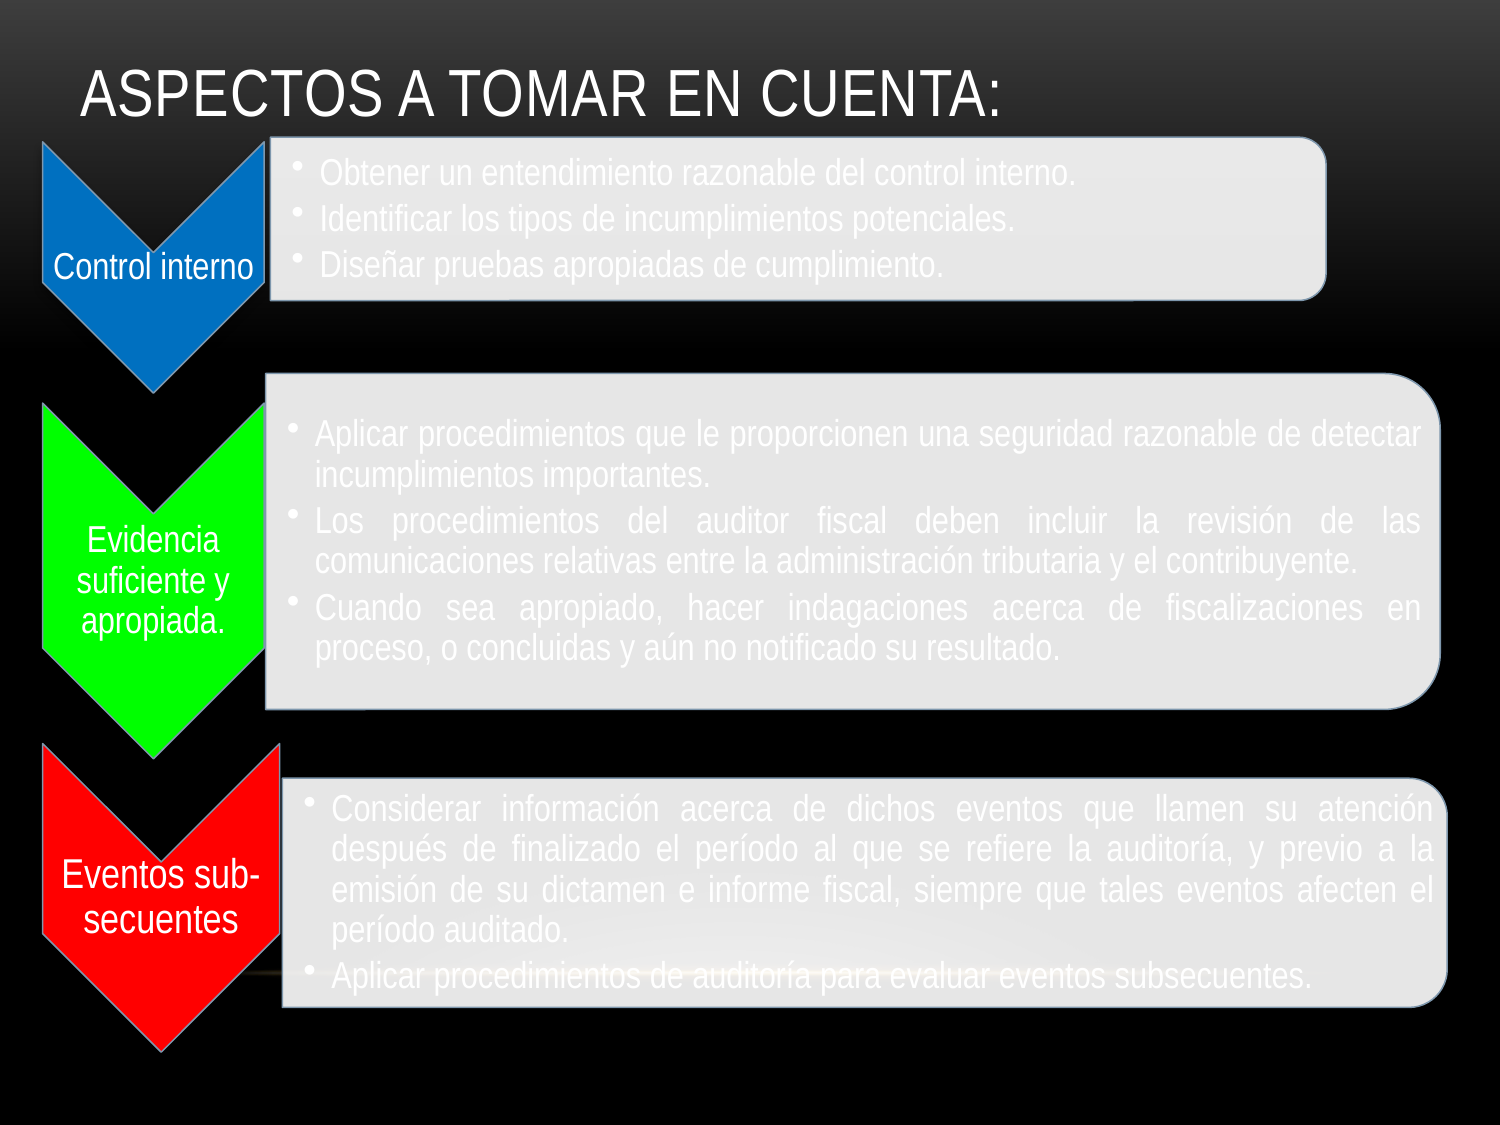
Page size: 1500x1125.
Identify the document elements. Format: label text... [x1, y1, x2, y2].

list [41, 136, 1449, 1053]
picture [0, 0, 1500, 1125]
title Aspectos a tomar en cuenta: [64, 0, 1290, 136]
